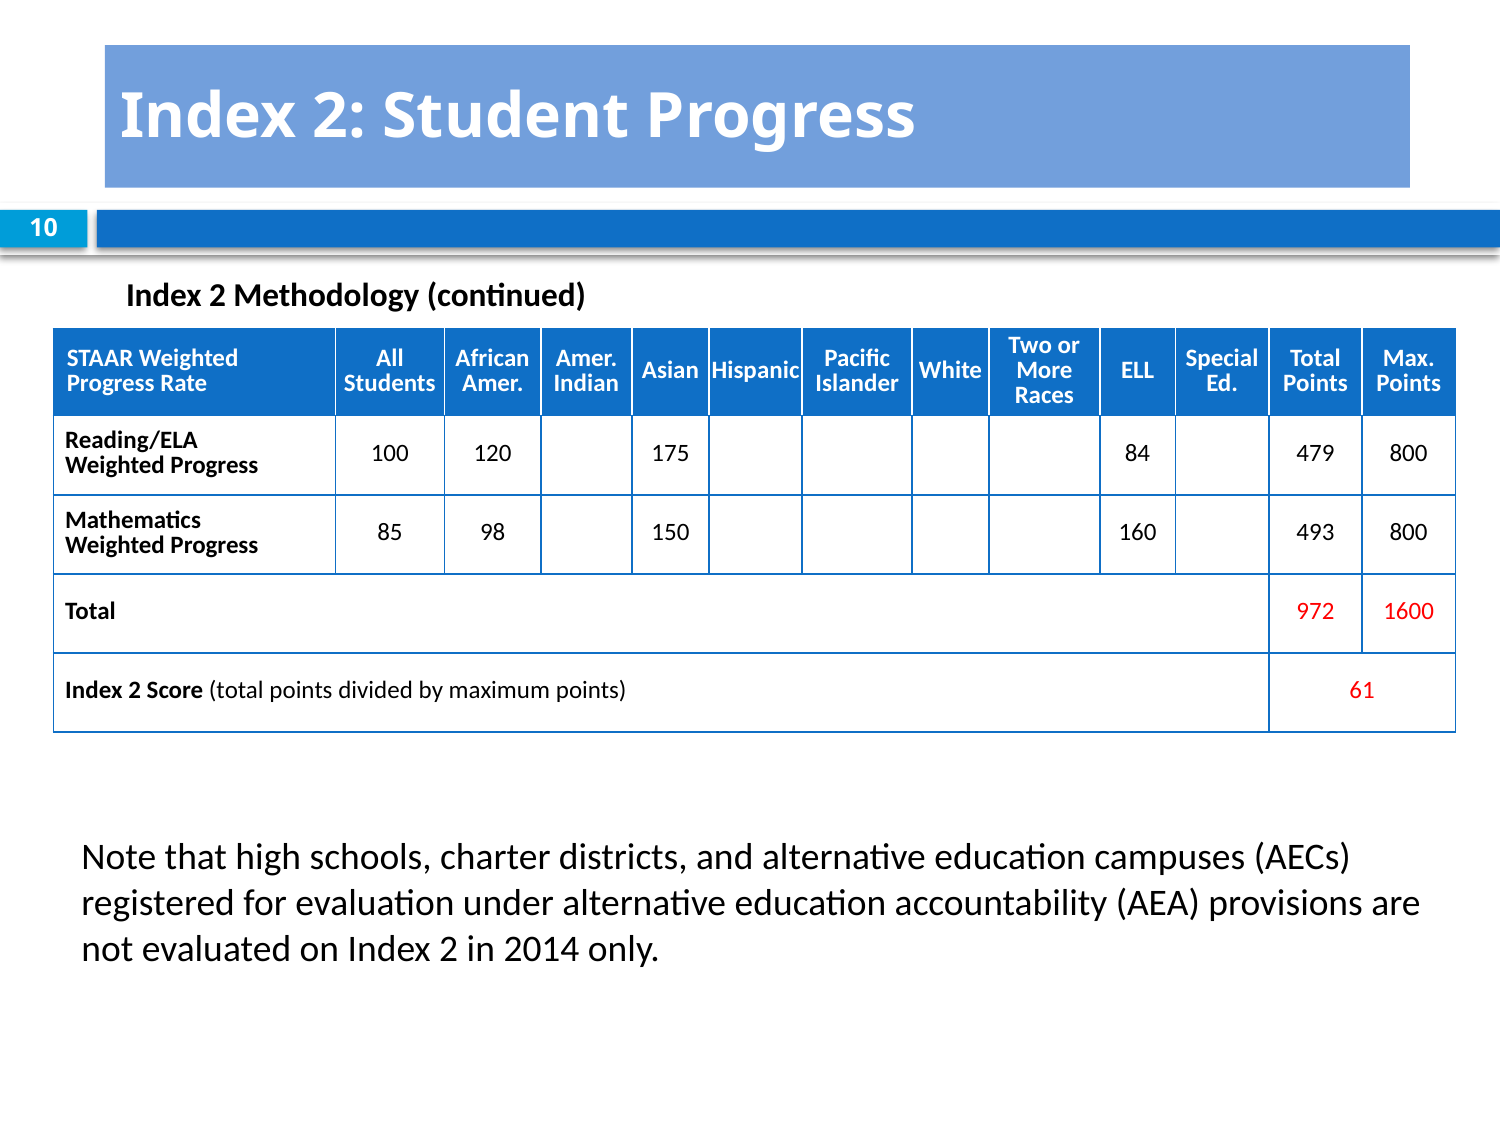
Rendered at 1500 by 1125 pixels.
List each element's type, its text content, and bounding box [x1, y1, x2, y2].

table_cell [990, 416, 1099, 494]
table_cell 1600 [1363, 575, 1455, 652]
table_cell [803, 416, 911, 494]
table_cell [710, 496, 801, 573]
table_cell 160 [1101, 496, 1175, 573]
table_header ELL [1101, 330, 1175, 415]
table_cell 98 [445, 496, 540, 573]
text_box Index 2 Methodology (continued) [111, 265, 767, 321]
table_header STAAR Weighted Progress Rate [54, 330, 335, 415]
table_cell [913, 416, 988, 494]
table_cell [1176, 416, 1268, 494]
table_cell Reading/ELA Weighted Progress [54, 416, 335, 494]
table_cell 479 [1270, 416, 1361, 494]
table_cell 100 [336, 416, 444, 494]
table_cell [710, 416, 801, 494]
slide_number 10 [0, 208, 88, 249]
table_cell [542, 496, 631, 573]
table_header All Students [336, 330, 444, 415]
table_cell 85 [336, 496, 444, 573]
text_box Note that high schools, charter districts, and alternative education campuses (AECs) registered for evaluation under alternative education accountability (AEA) provisions are not evaluated on Index 2 in 2014 only. [66, 823, 1466, 976]
table_header Max. Points [1363, 330, 1455, 415]
table_header Two or More Races [990, 330, 1099, 415]
table_cell [542, 416, 631, 494]
table_header Asian [633, 330, 708, 415]
table_cell 150 [633, 496, 708, 573]
table_cell Total [54, 575, 1268, 652]
table_header White [913, 330, 988, 415]
table_cell 175 [633, 416, 708, 494]
table_cell [803, 496, 911, 573]
table_cell 120 [445, 416, 540, 494]
table_cell Mathematics Weighted Progress [54, 496, 335, 573]
table_cell 800 [1363, 416, 1455, 494]
table_header Total Points [1270, 330, 1361, 415]
table_cell [990, 496, 1099, 573]
table_header African Amer. [445, 330, 540, 415]
table_cell [1176, 496, 1268, 573]
table_header Pacific Islander [803, 330, 911, 415]
title Index 2: Student Progress [104, 44, 1411, 189]
table_header Hispanic [710, 330, 801, 415]
table_cell 61 [1270, 654, 1455, 731]
table_header Amer. Indian [542, 330, 631, 415]
table_cell 800 [1363, 496, 1455, 573]
table_cell 493 [1270, 496, 1361, 573]
table_cell 972 [1270, 575, 1361, 652]
table_cell 84 [1101, 416, 1175, 494]
table_header Special Ed. [1176, 330, 1268, 415]
table_cell Index 2 Score (total points divided by maximum points) [54, 654, 1268, 731]
table_cell [913, 496, 988, 573]
